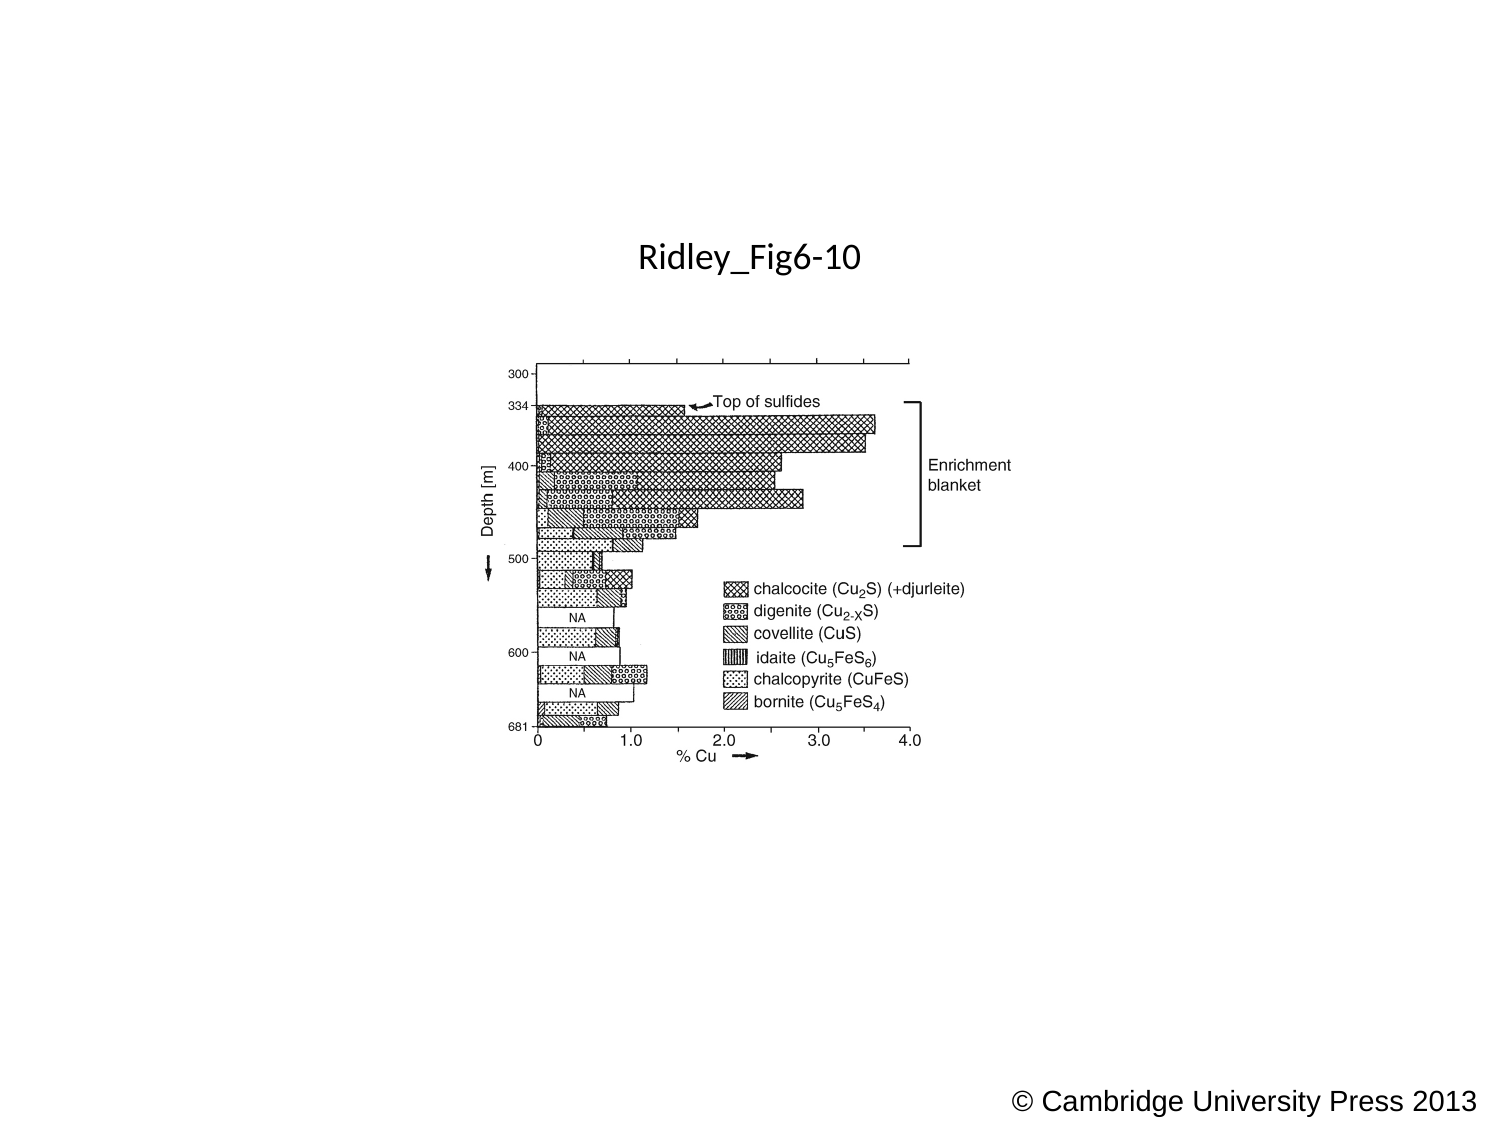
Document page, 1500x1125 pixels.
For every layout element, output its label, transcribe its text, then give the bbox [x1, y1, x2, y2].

text_box © Cambridge University Press 2013 [907, 1074, 1493, 1125]
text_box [474, 224, 1026, 768]
